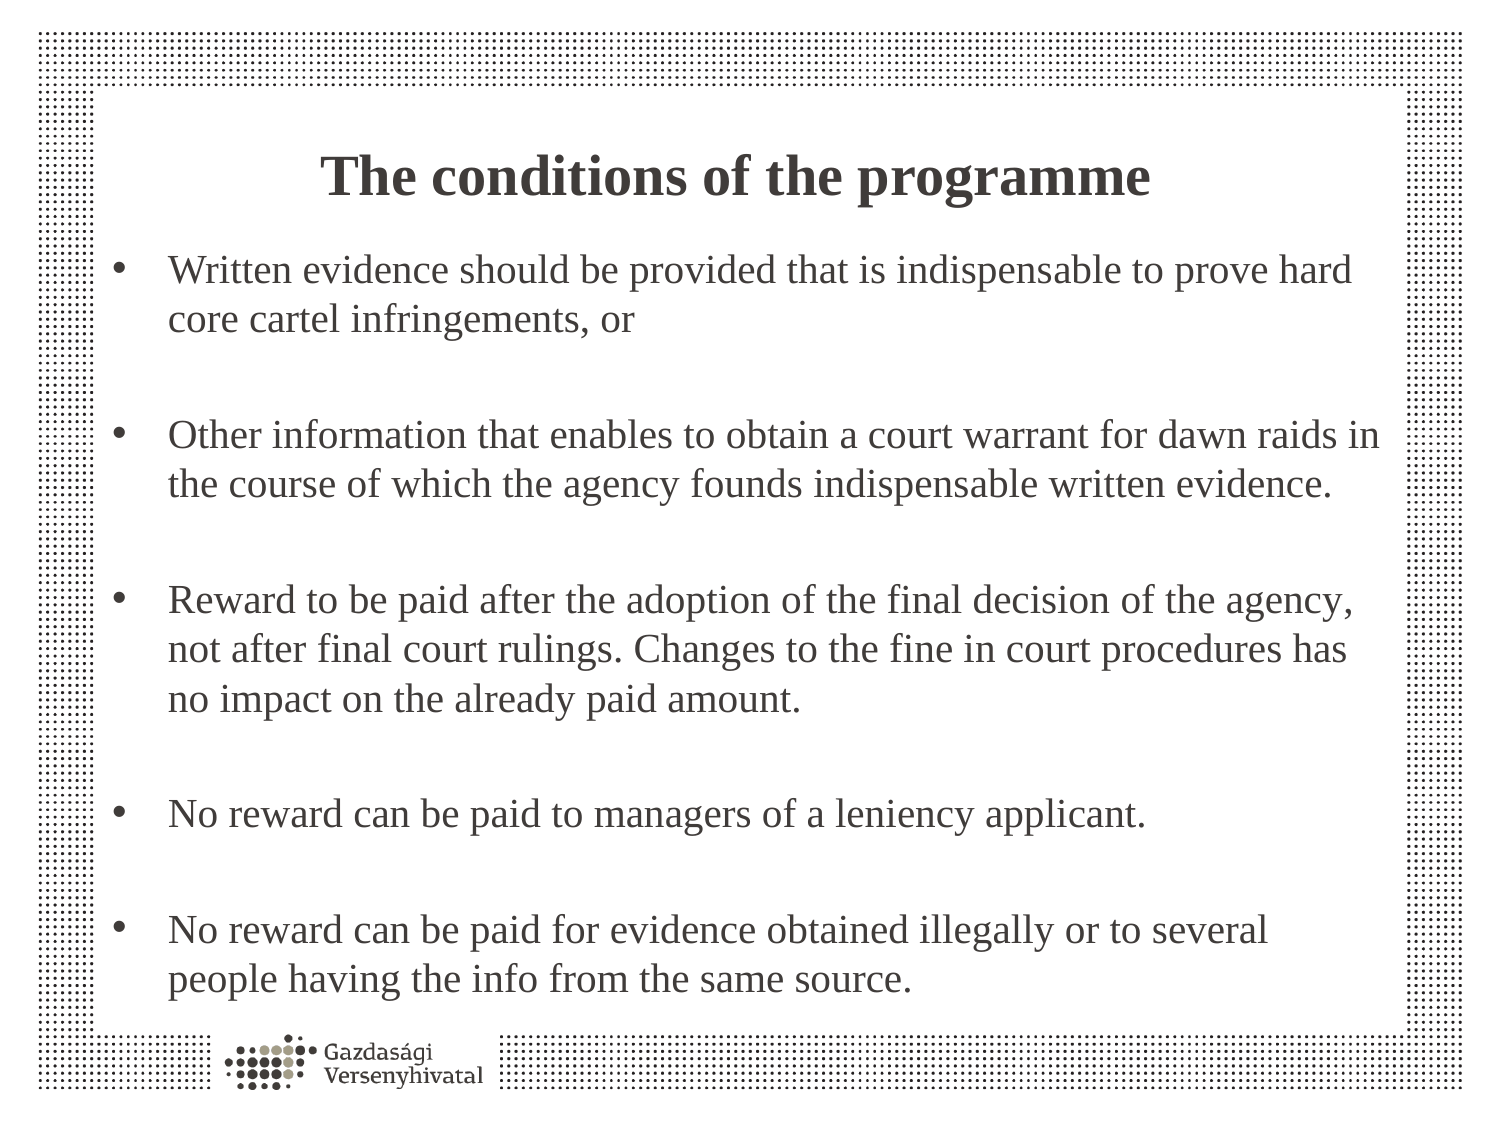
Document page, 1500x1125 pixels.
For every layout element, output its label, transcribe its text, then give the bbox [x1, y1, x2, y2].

text_box The conditions of the programme [305, 129, 1167, 215]
picture [4, 0, 1496, 1125]
list Written evidence should be provided that is indispensable to prove hard core cartel infringements, or Other information that enables to obtain a court warrant for dawn raids in the course of which the agency founds indispensable written evidence. Reward to be paid after the adoption of the final decision of the agency, not after final court rulings. Changes to the fine in court procedures has no impact on the already paid amount. No reward can be paid to managers of a leniency applicant. No reward can be paid for evidence obtained illegally or to several people having the info from the same source. [112, 231, 1388, 1012]
